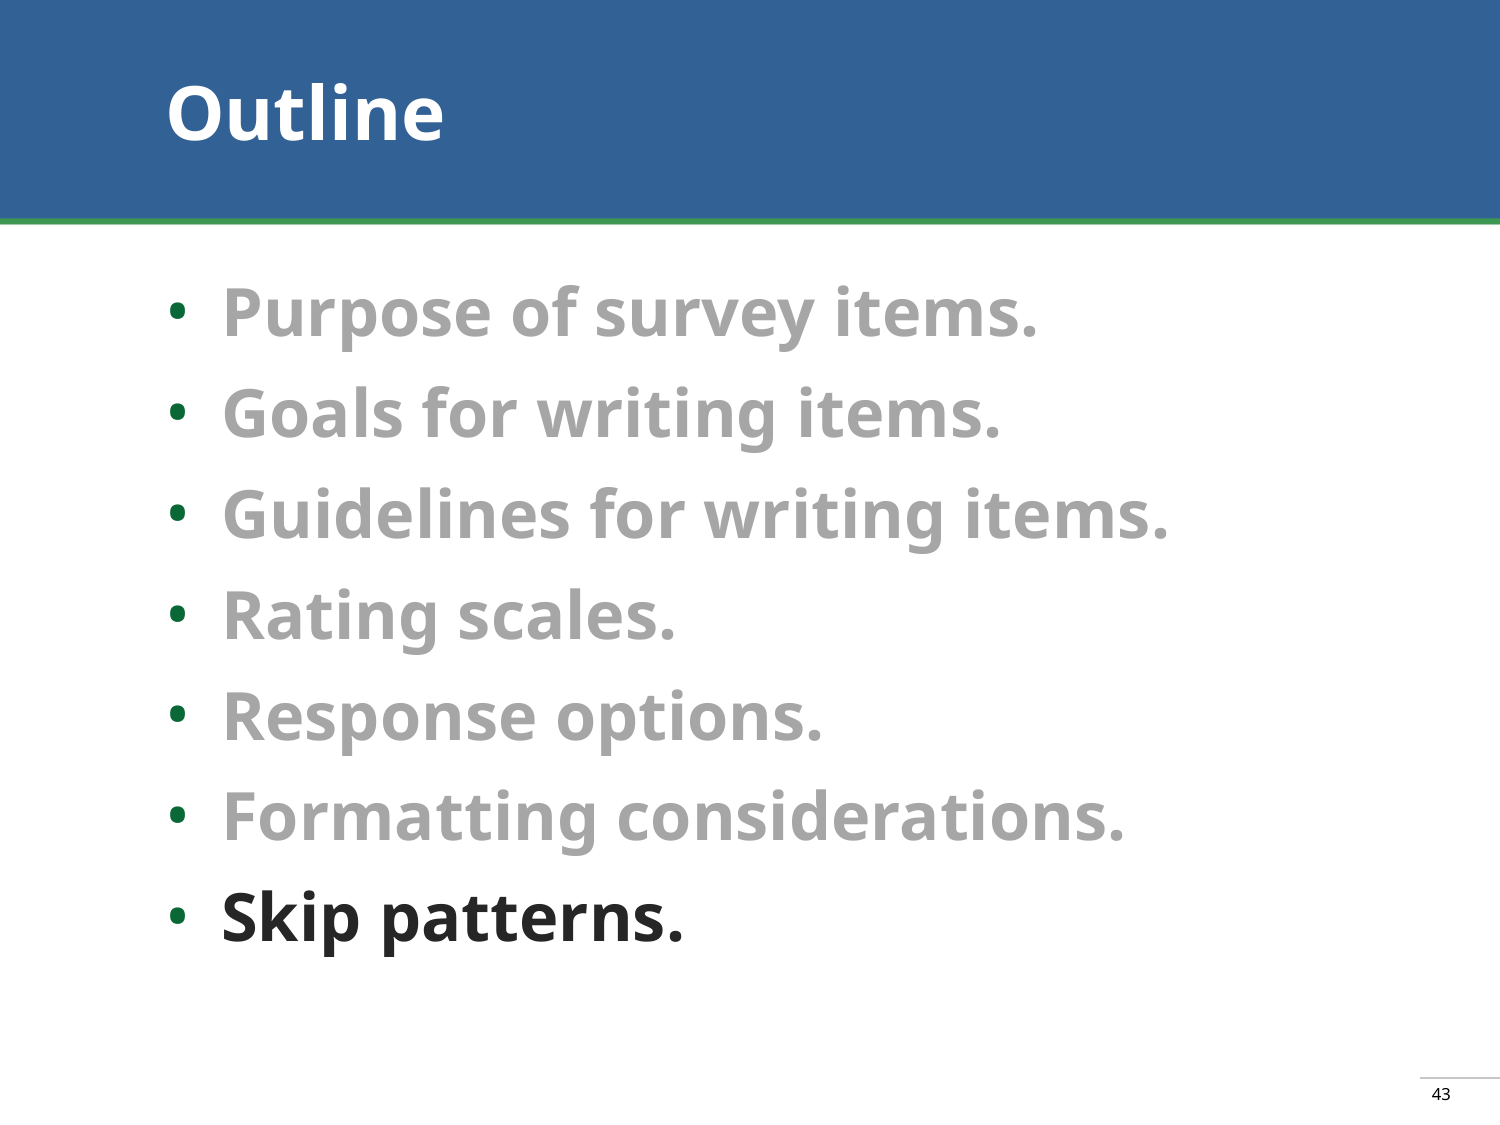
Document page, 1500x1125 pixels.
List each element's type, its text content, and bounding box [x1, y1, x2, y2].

slide_number 43 [1431, 1085, 1458, 1106]
list Purpose of survey items. Goals for writing items. Guidelines for writing items. Rating scales. Response options. Formatting considerations. Skip patterns. [150, 262, 1350, 1005]
title Outline [150, 0, 1350, 221]
picture [0, 0, 1500, 1125]
